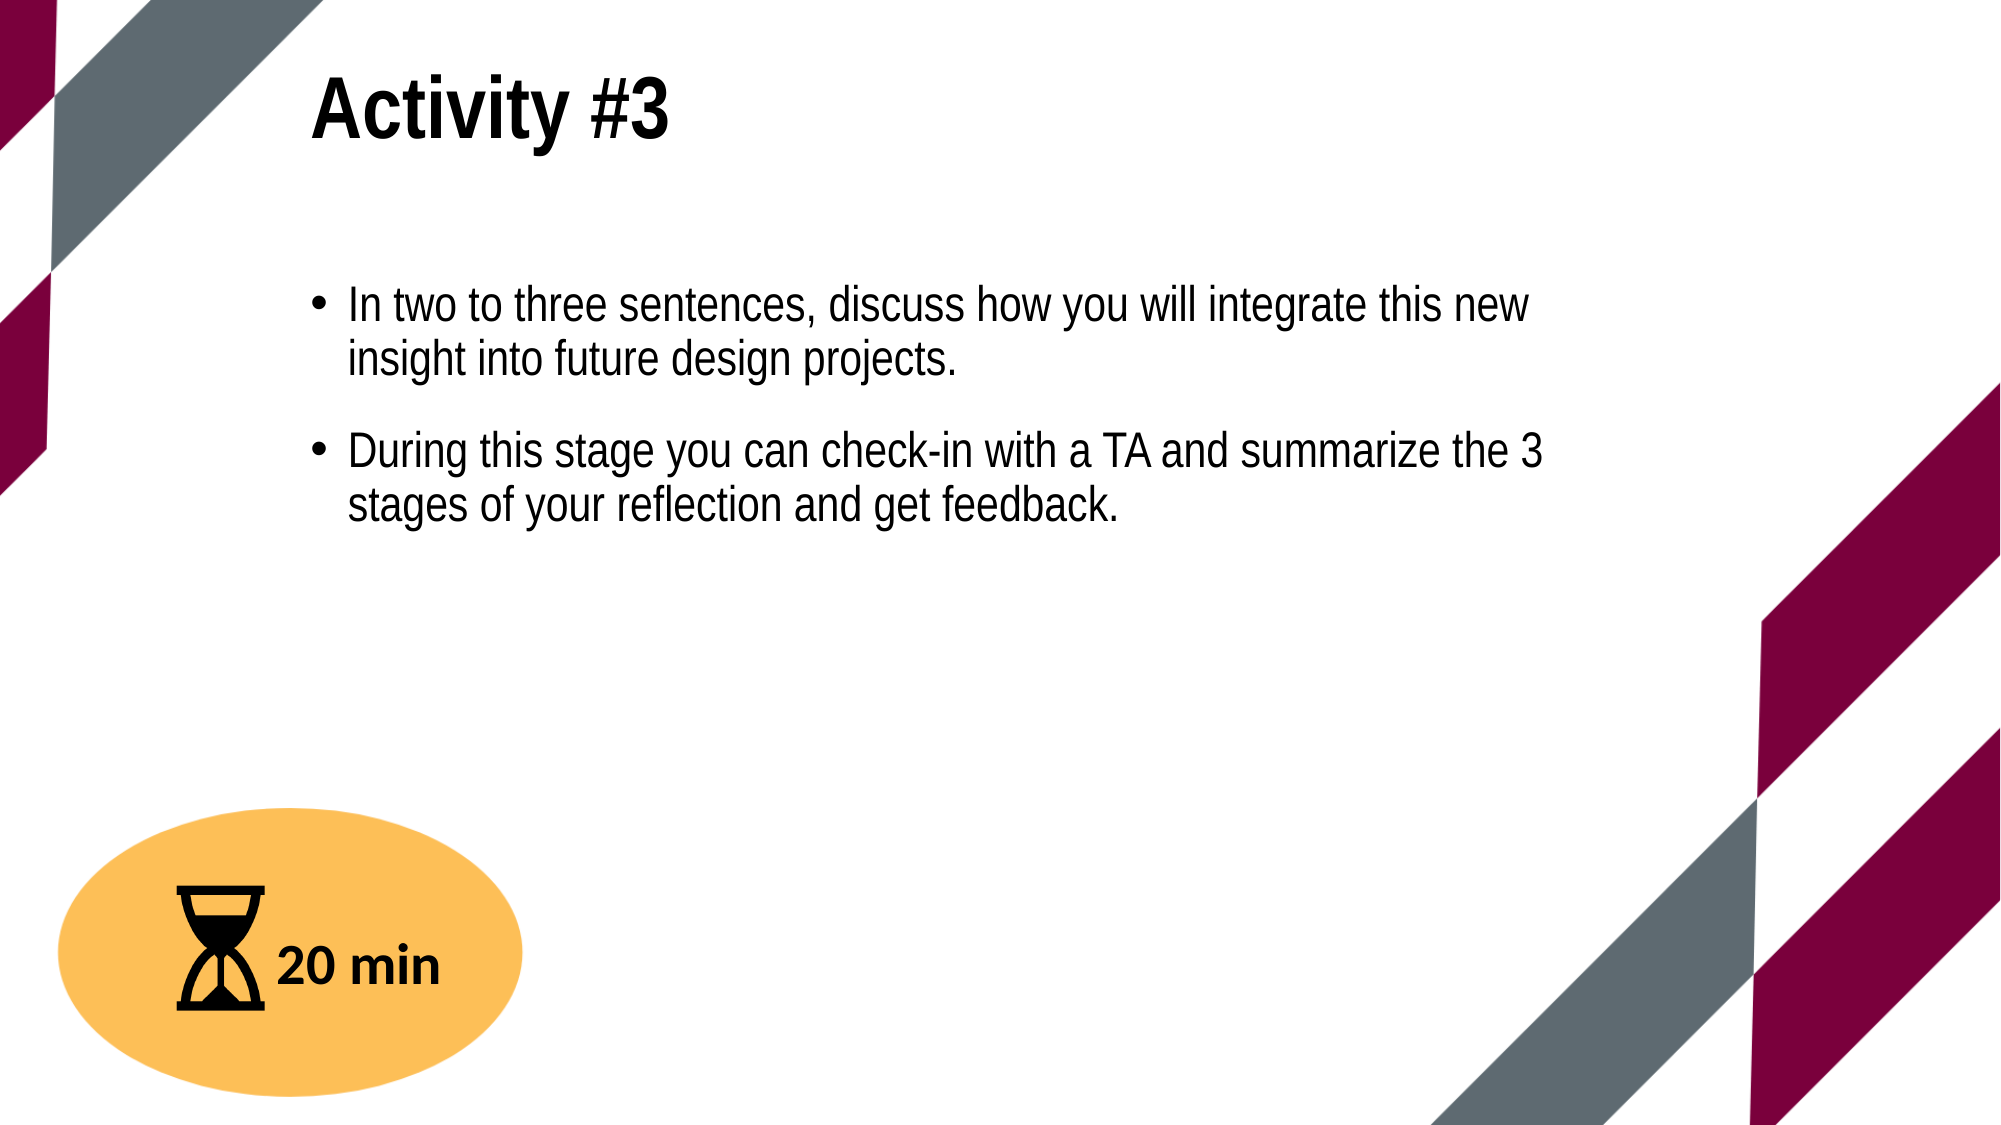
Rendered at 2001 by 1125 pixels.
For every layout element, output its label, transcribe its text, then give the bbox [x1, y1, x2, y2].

list In two to three sentences, discuss how you will integrate this new insight into future design projects. During this stage you can check-in with a TA and summarize the 3 stages of your reflection and get feedback. [295, 271, 1660, 1125]
title Activity #3 [295, 54, 1857, 271]
picture [0, 0, 2001, 1125]
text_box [145, 872, 467, 1023]
